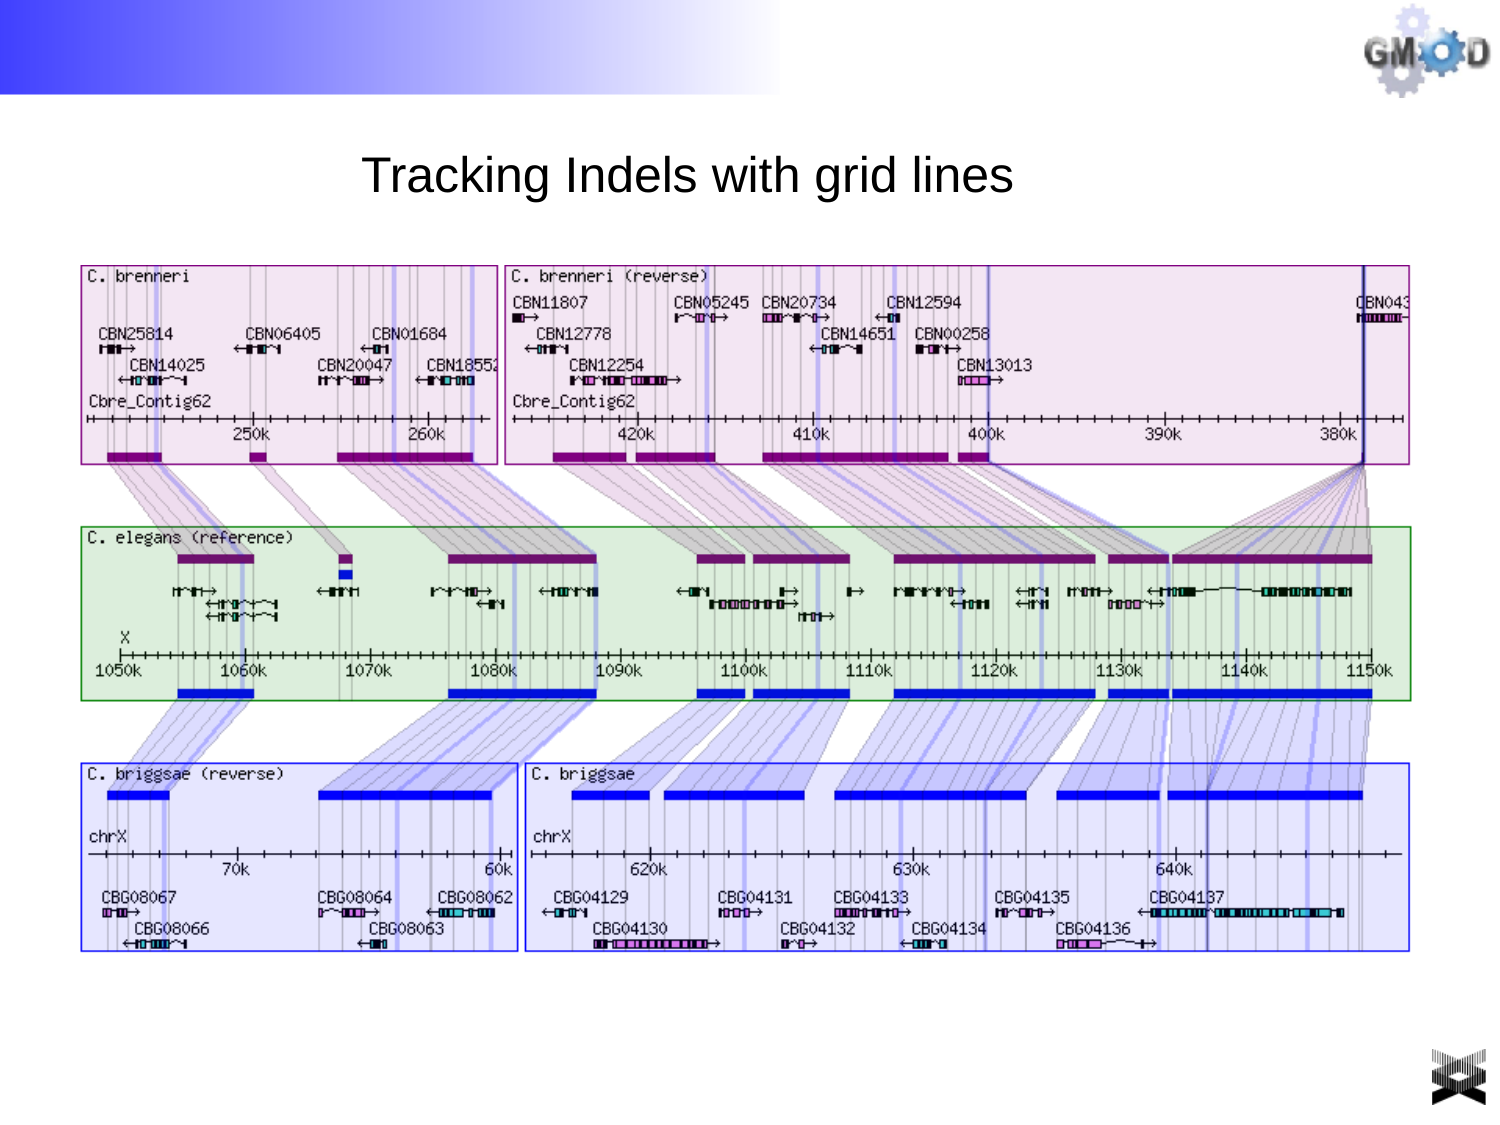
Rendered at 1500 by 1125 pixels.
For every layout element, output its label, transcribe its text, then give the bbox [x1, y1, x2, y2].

picture [1431, 1049, 1487, 1105]
text_box Tracking Indels with grid lines [346, 134, 1030, 210]
picture [73, 265, 1418, 960]
